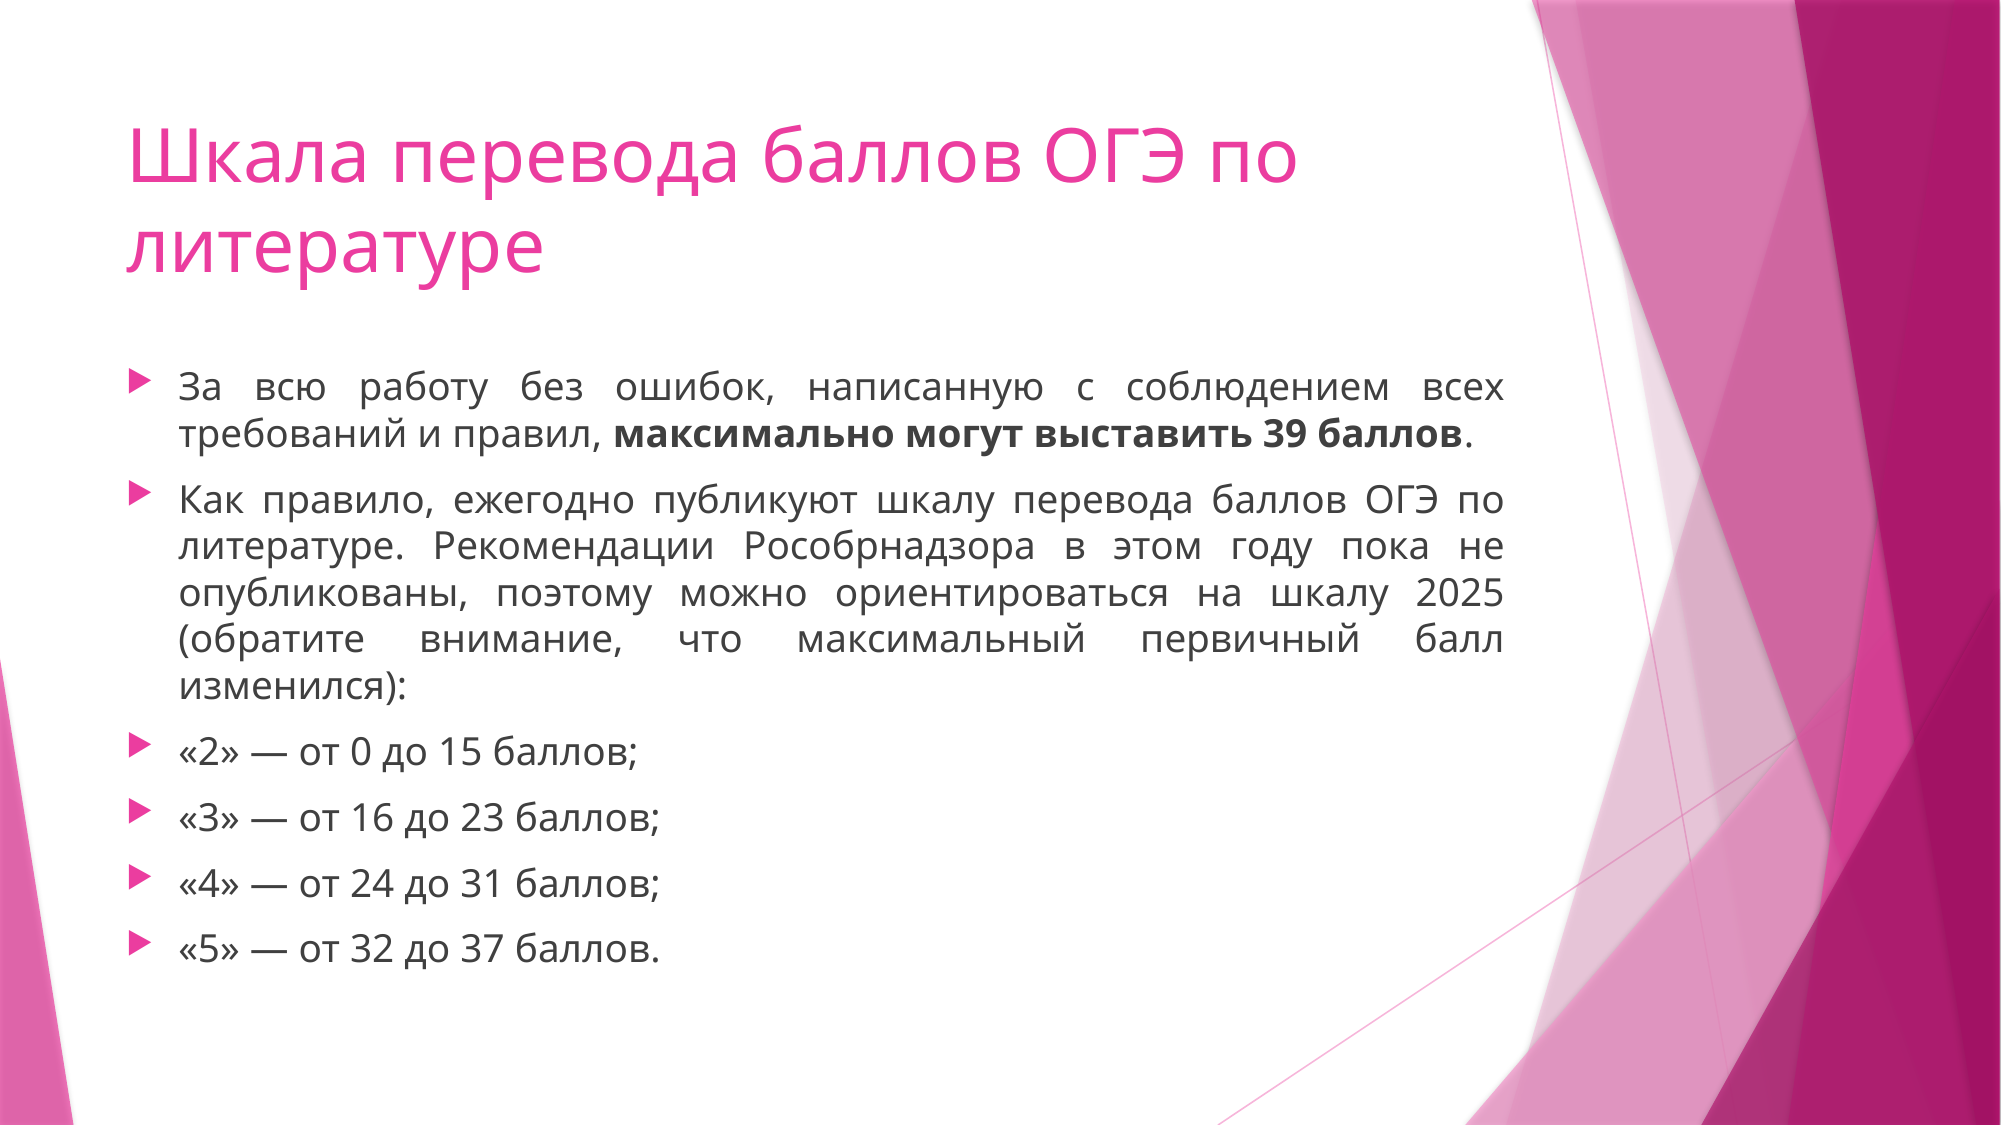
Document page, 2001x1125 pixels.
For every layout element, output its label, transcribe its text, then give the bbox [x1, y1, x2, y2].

title Шкала перевода баллов ОГЭ по литературе [111, 99, 1522, 317]
list За всю работу без ошибок, написанную с соблюдением всех требований и правил, максимально могут выставить 39 баллов. Как правило, ежегодно публикуют шкалу перевода баллов ОГЭ по литературе. Рекомендации Рособрнадзора в этом году пока не опубликованы, поэтому можно ориентироваться на шкалу 2025 (обратите внимание, что максимальный первичный балл изменился): «2» — от 0 до 15 баллов; «3» — от 16 до 23 баллов; «4» — от 24 до 31 баллов; «5» — от 32 до 37 баллов. [111, 354, 1522, 992]
